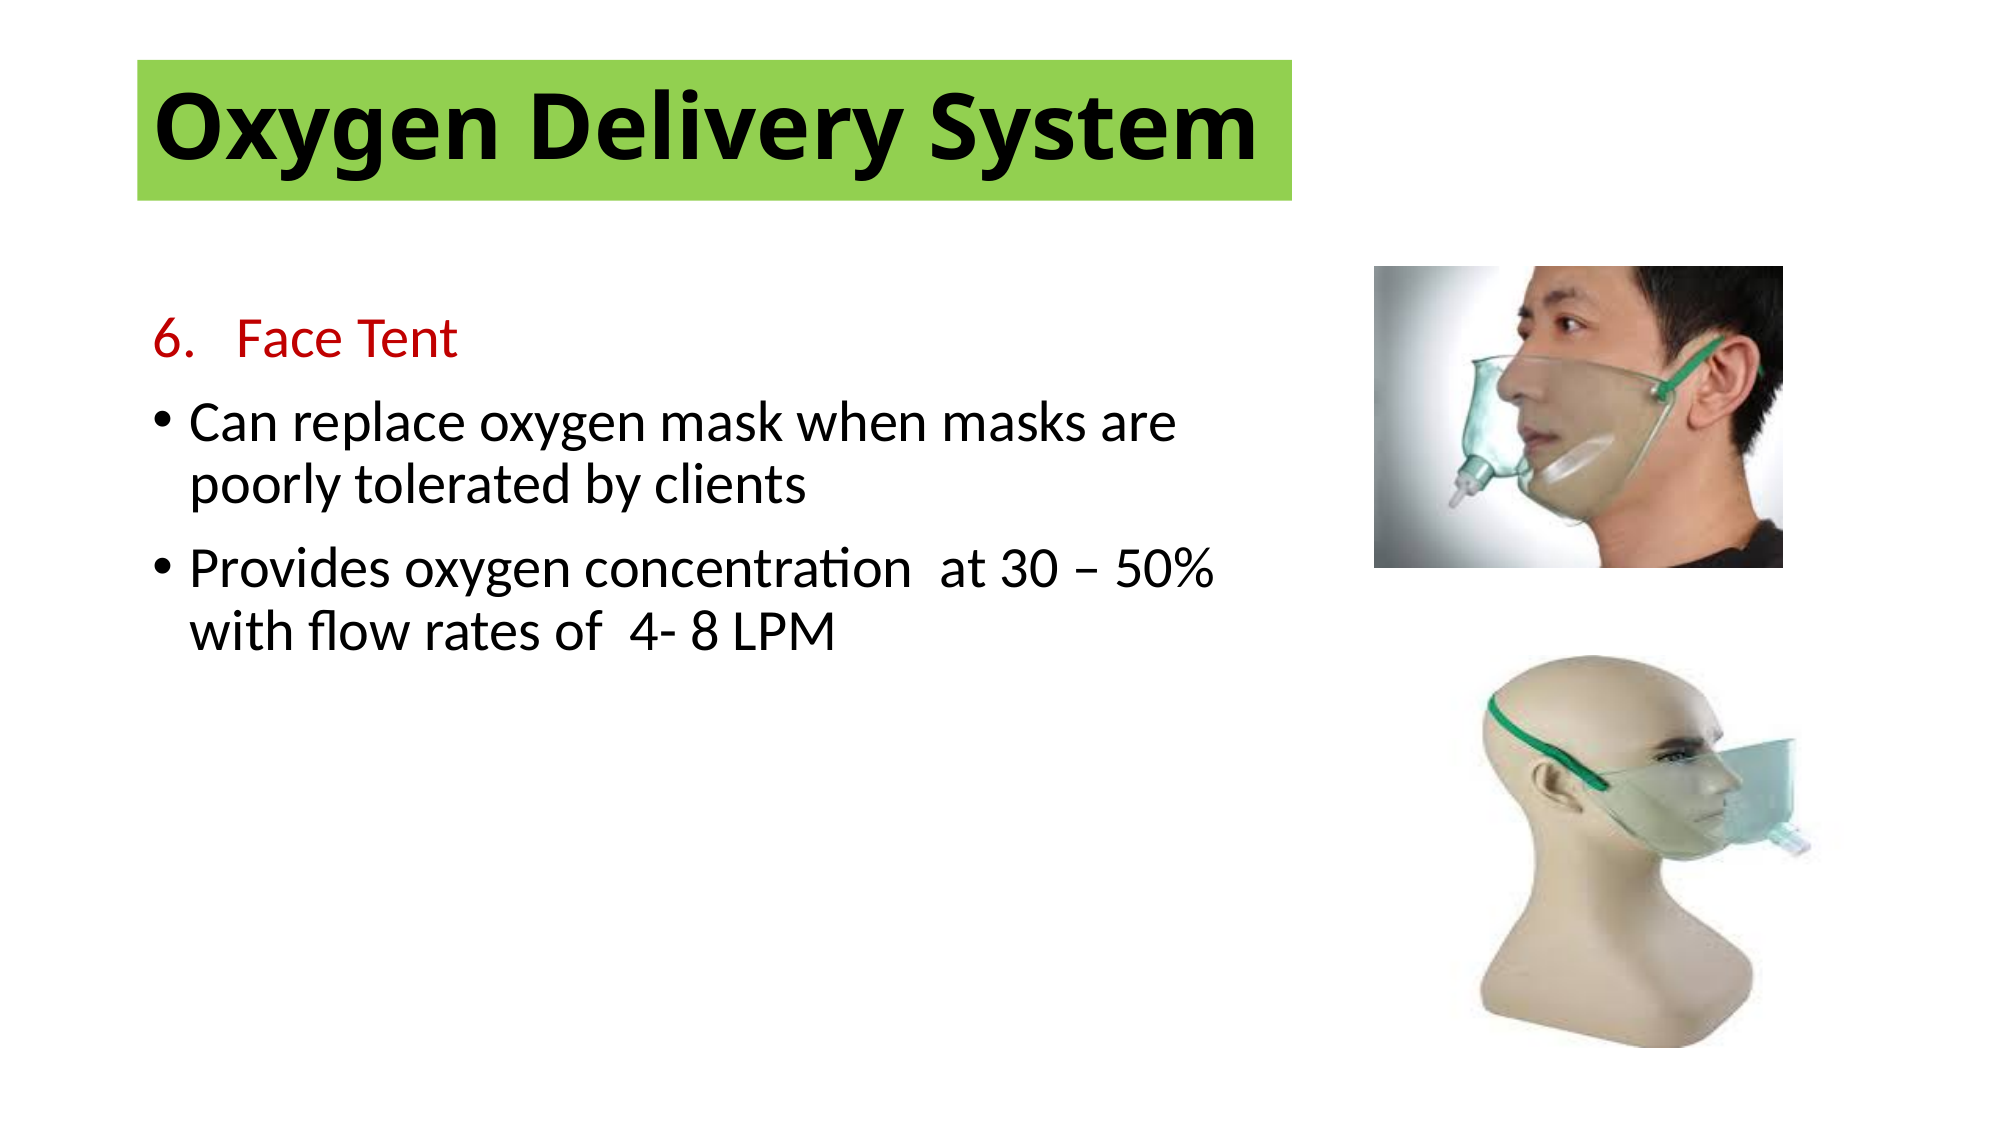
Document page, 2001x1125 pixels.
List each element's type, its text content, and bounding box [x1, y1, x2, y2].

picture [1374, 266, 1783, 569]
picture [1374, 655, 1921, 1048]
list Face Tent Can replace oxygen mask when masks are poorly tolerated by clients Provides oxygen concentration at 30 – 50% with flow rates of 4- 8 LPM [137, 299, 1262, 1014]
title Oxygen Delivery System [137, 59, 1292, 201]
